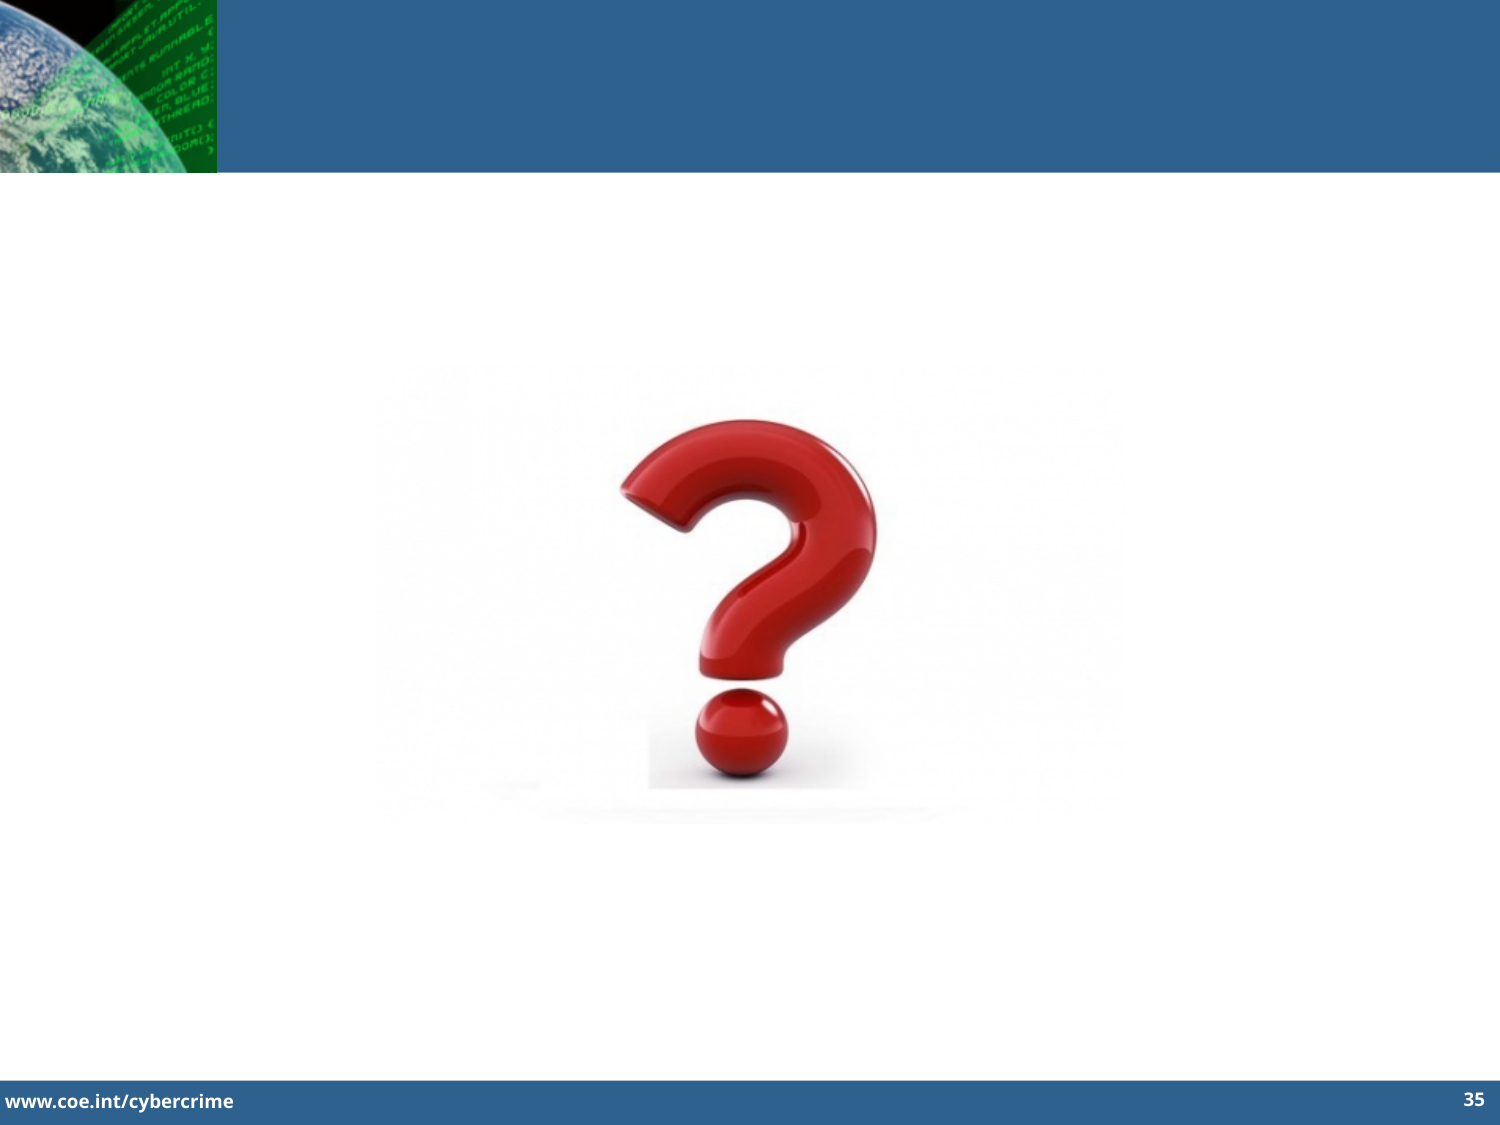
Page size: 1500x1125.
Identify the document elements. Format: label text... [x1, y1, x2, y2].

slide_number 35 [1162, 1080, 1500, 1125]
picture [375, 365, 1125, 824]
picture [0, 0, 217, 173]
